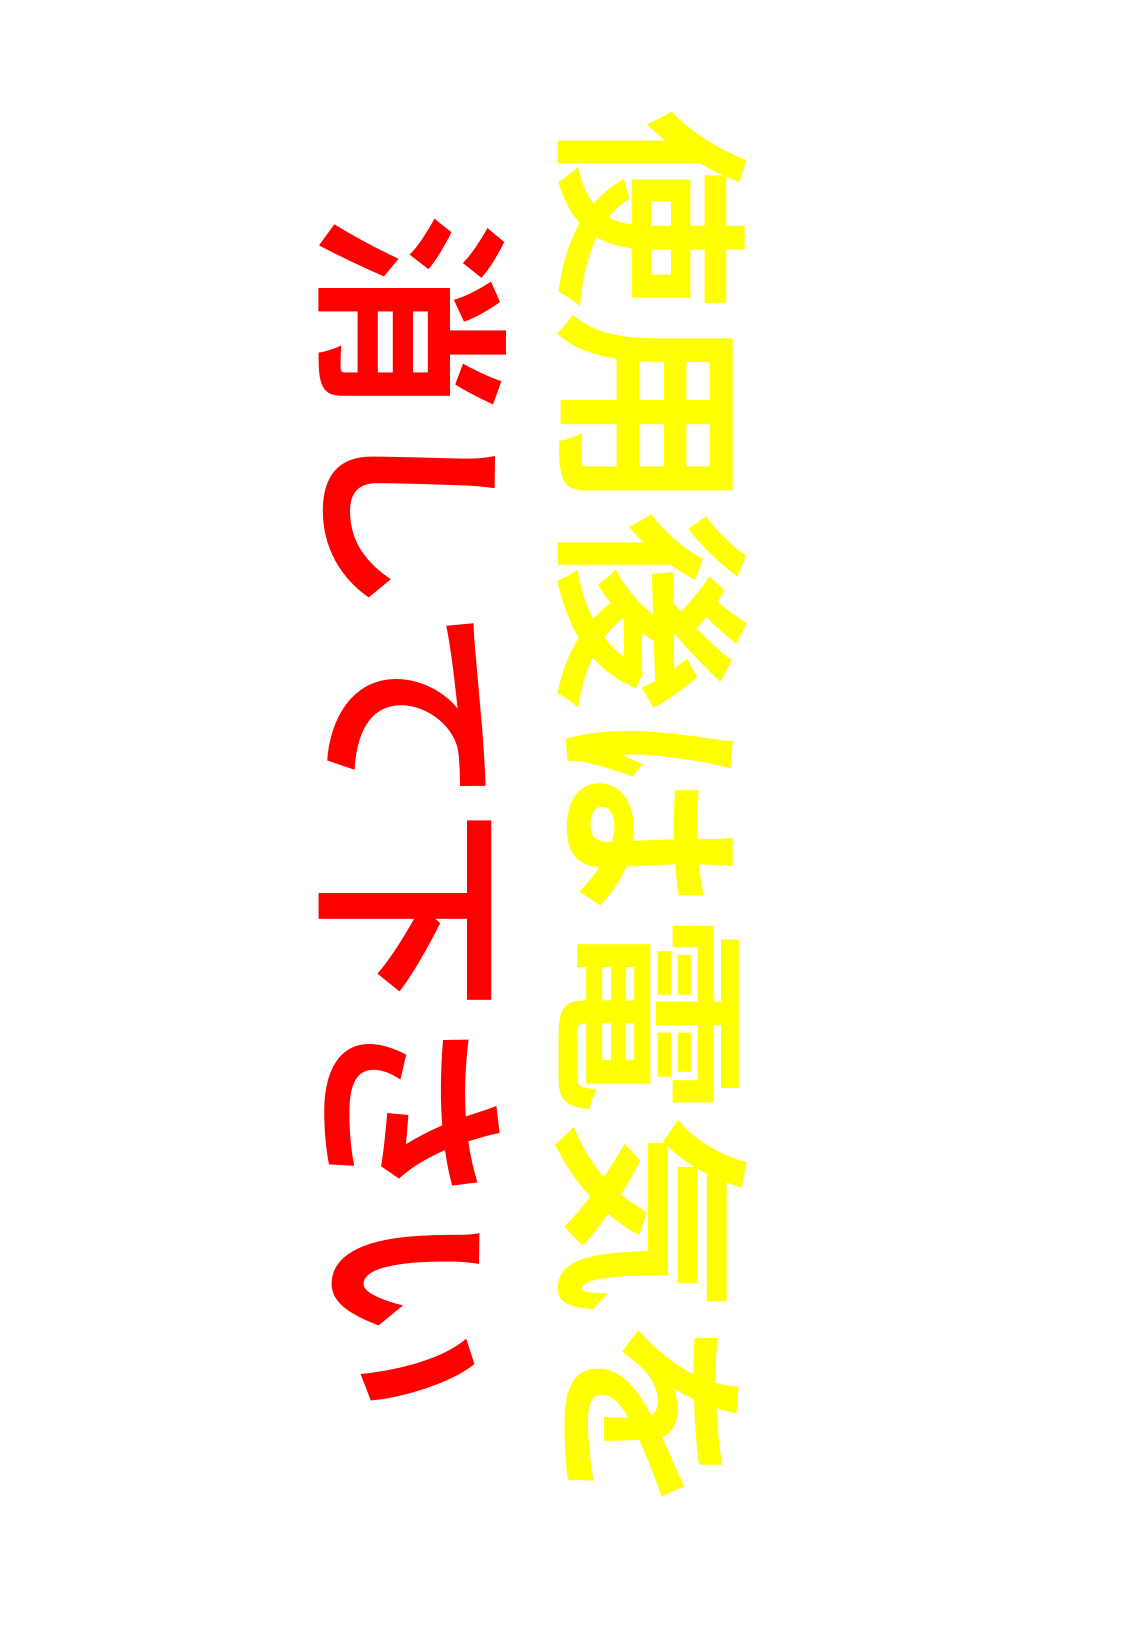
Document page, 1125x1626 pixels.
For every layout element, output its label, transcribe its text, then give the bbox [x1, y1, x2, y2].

text_box 使用後は電気を 消して下さい [289, 0, 805, 1625]
